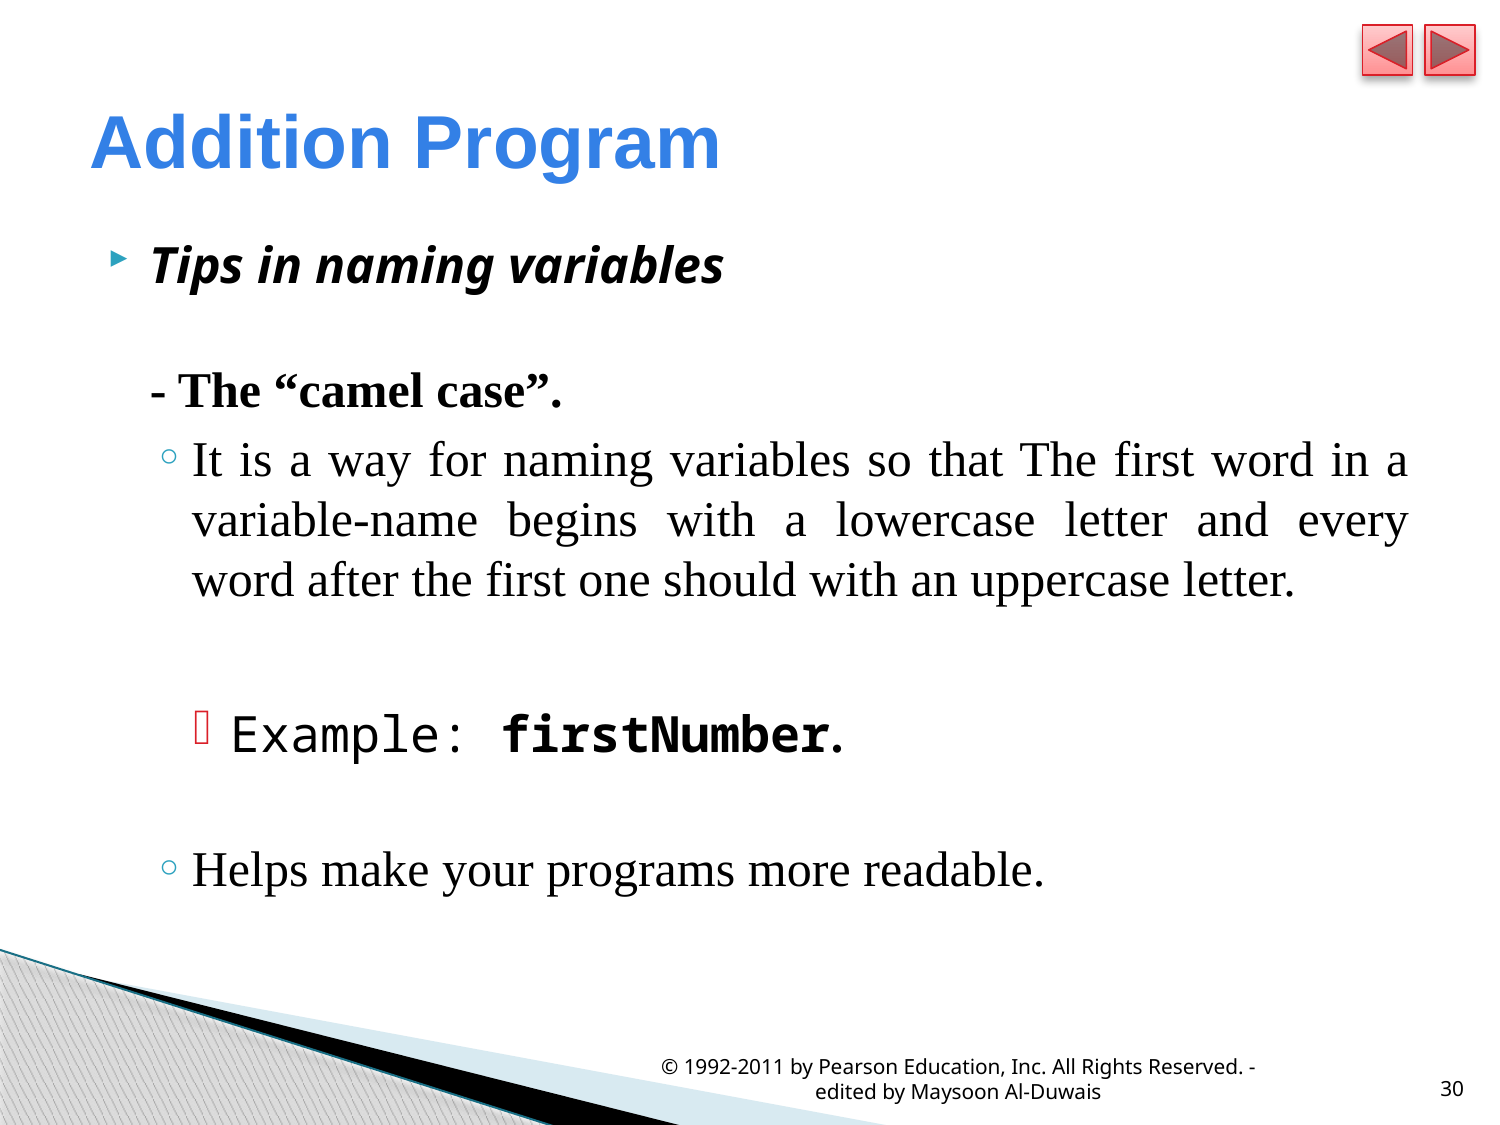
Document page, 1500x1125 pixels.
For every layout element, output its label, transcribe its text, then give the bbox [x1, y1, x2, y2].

list Tips in naming variables - The “camel case”. It is a way for naming variables so that The first word in a variable-name begins with a lowercase letter and every word after the first one should with an uppercase letter. Example: firstNumber. Helps make your programs more readable. [74, 242, 1426, 986]
slide_number 30 [1418, 1051, 1479, 1112]
footer © 1992-2011 by Pearson Education, Inc. All Rights Reserved. - edited by Maysoon Al-Duwais [612, 1051, 1305, 1112]
title Addition Program [75, 45, 1425, 233]
